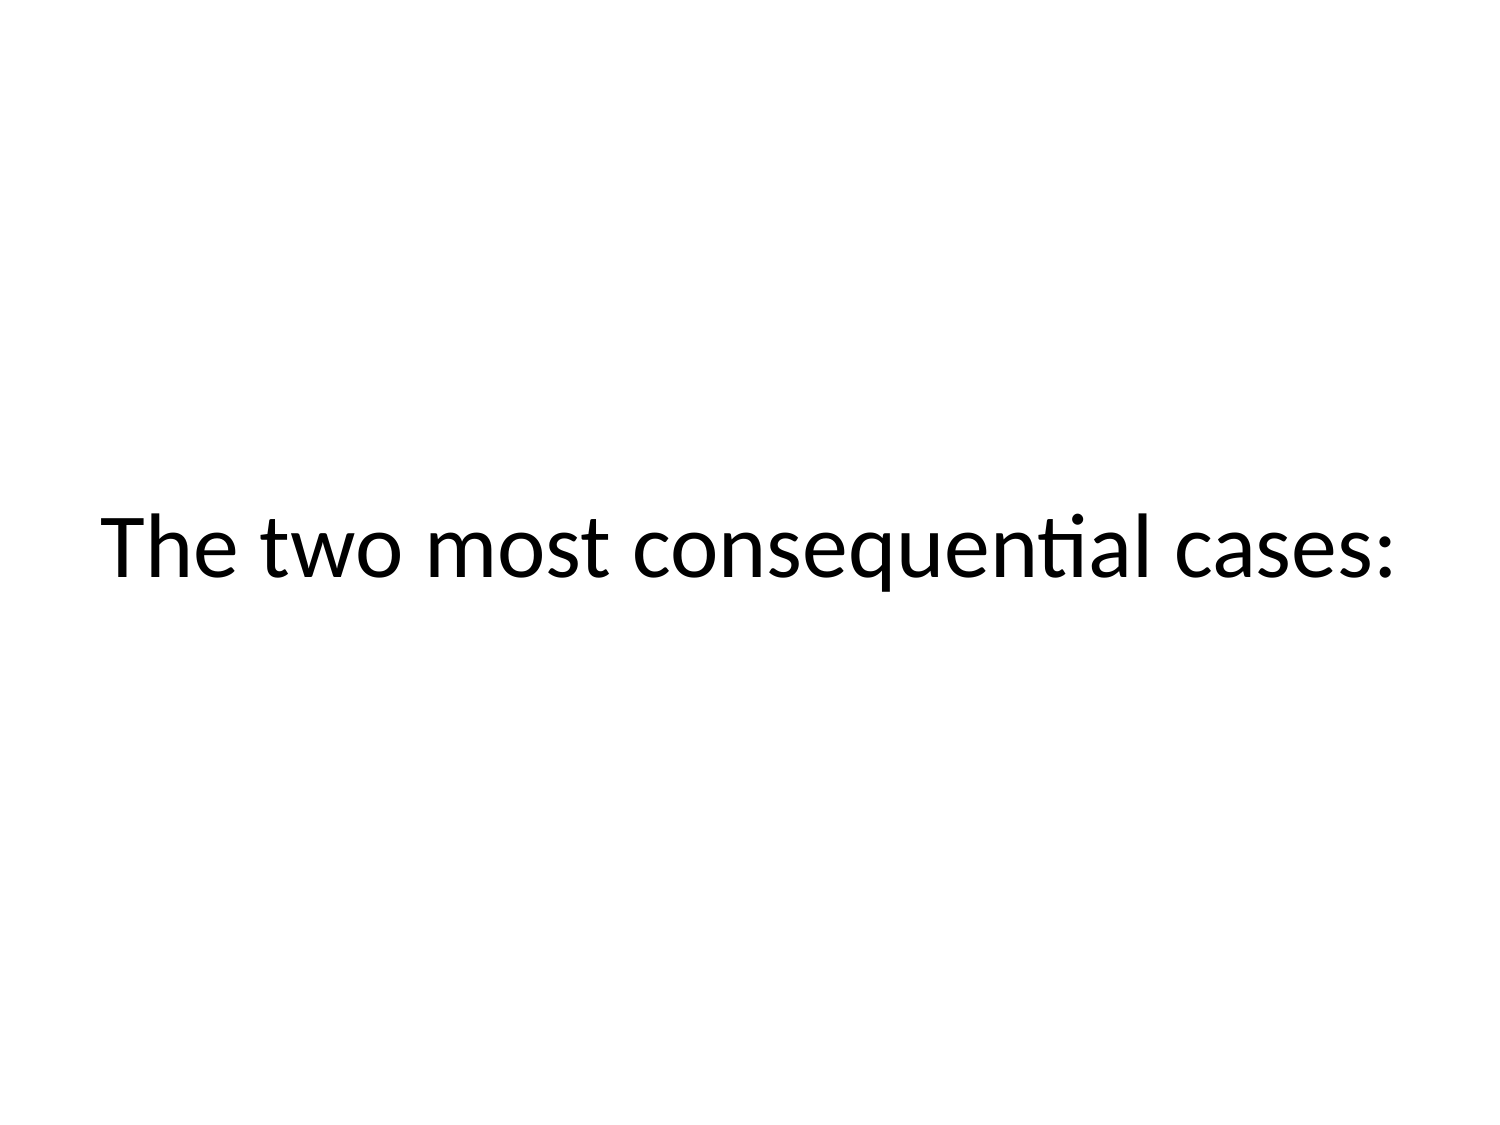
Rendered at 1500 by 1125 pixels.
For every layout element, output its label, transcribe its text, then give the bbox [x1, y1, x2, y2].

title The two most consequential cases: [74, 44, 1426, 1038]
